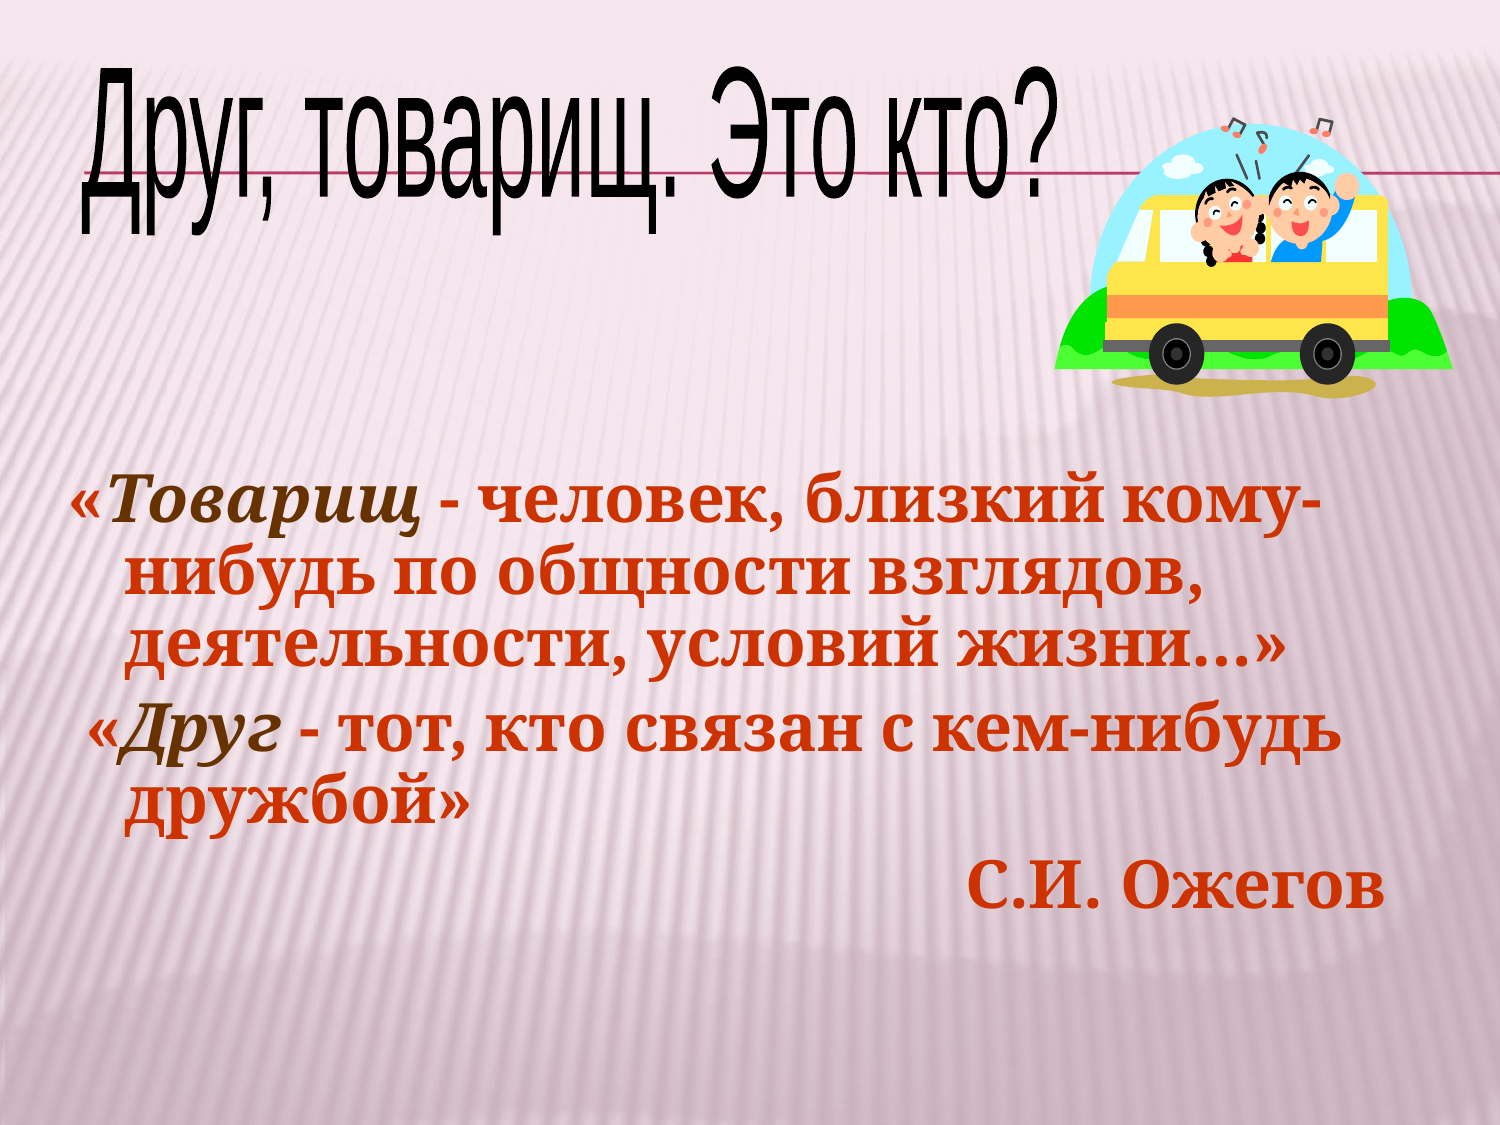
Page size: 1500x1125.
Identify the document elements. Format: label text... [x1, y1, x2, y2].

picture [1054, 116, 1454, 402]
list «Товарищ - человек, близкий кому-нибудь по общности взглядов, деятельности, условий жизни…» «Друг - тот, кто связан с кем-нибудь дружбой» С.И. Ожегов [53, 457, 1471, 985]
text_box [135, 78, 467, 139]
